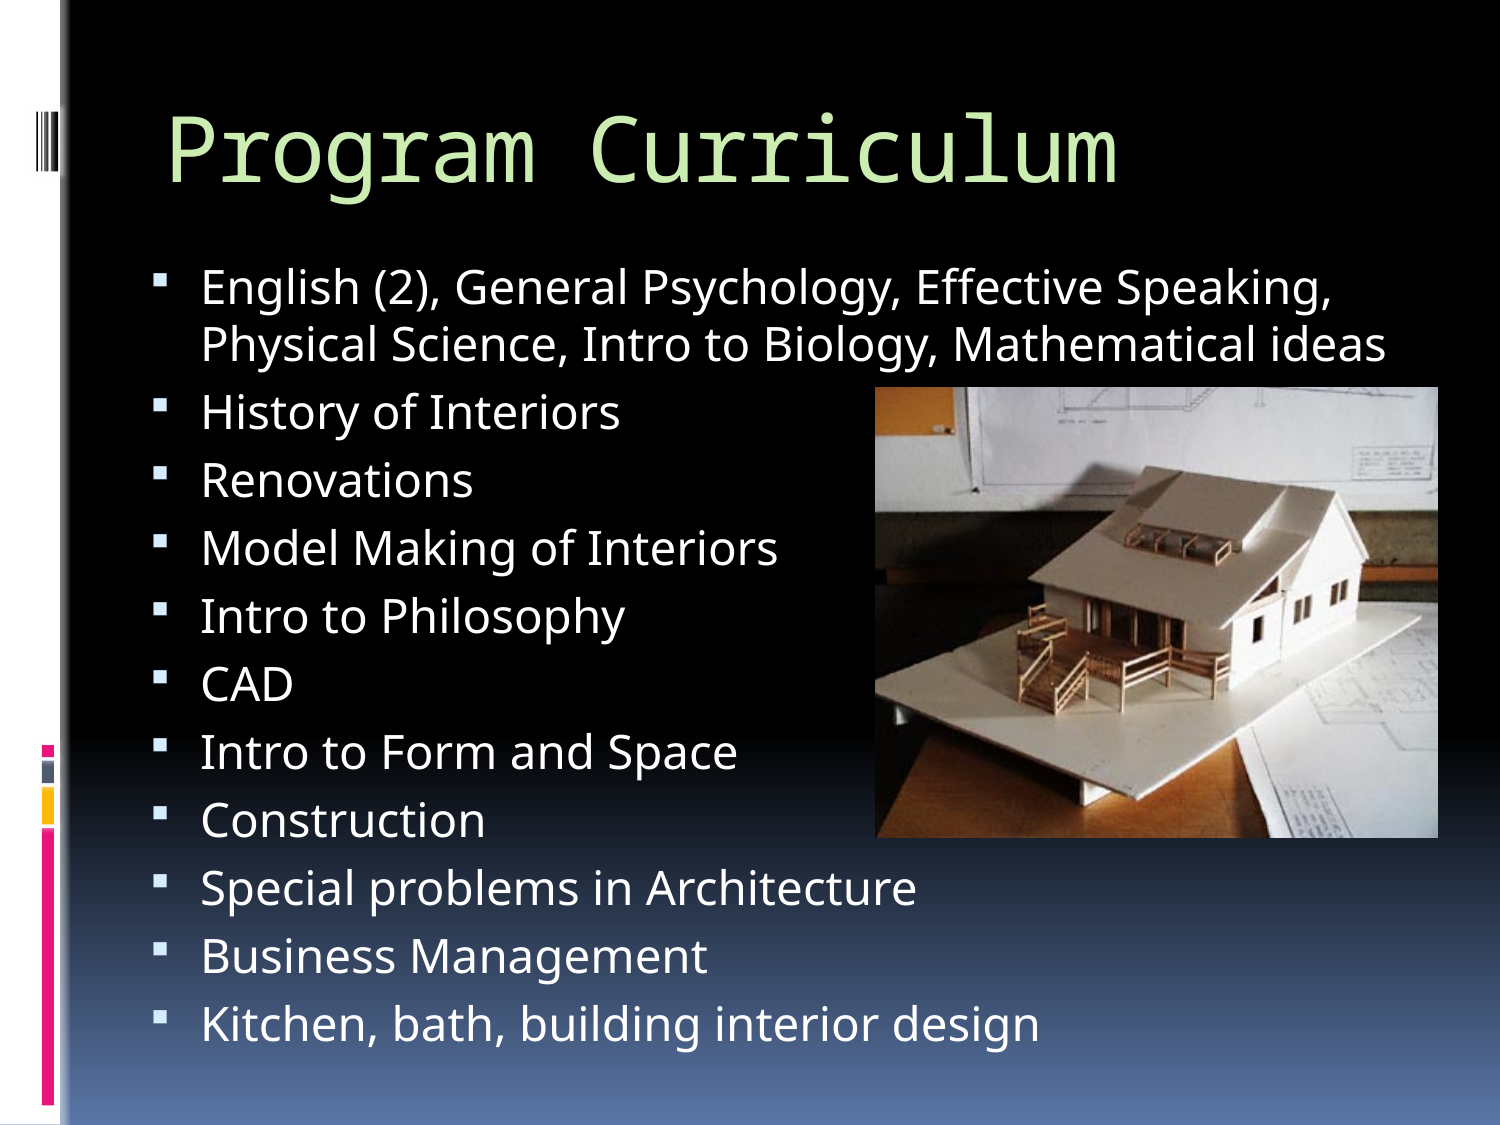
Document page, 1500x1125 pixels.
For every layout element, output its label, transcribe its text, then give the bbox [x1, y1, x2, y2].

list English (2), General Psychology, Effective Speaking, Physical Science, Intro to Biology, Mathematical ideas History of Interiors Renovations Model Making of Interiors Intro to Philosophy CAD Intro to Form and Space Construction Special problems in Architecture Business Management Kitchen, bath, building interior design [125, 249, 1425, 1075]
picture [874, 386, 1438, 838]
title Program Curriculum [150, 83, 1425, 234]
